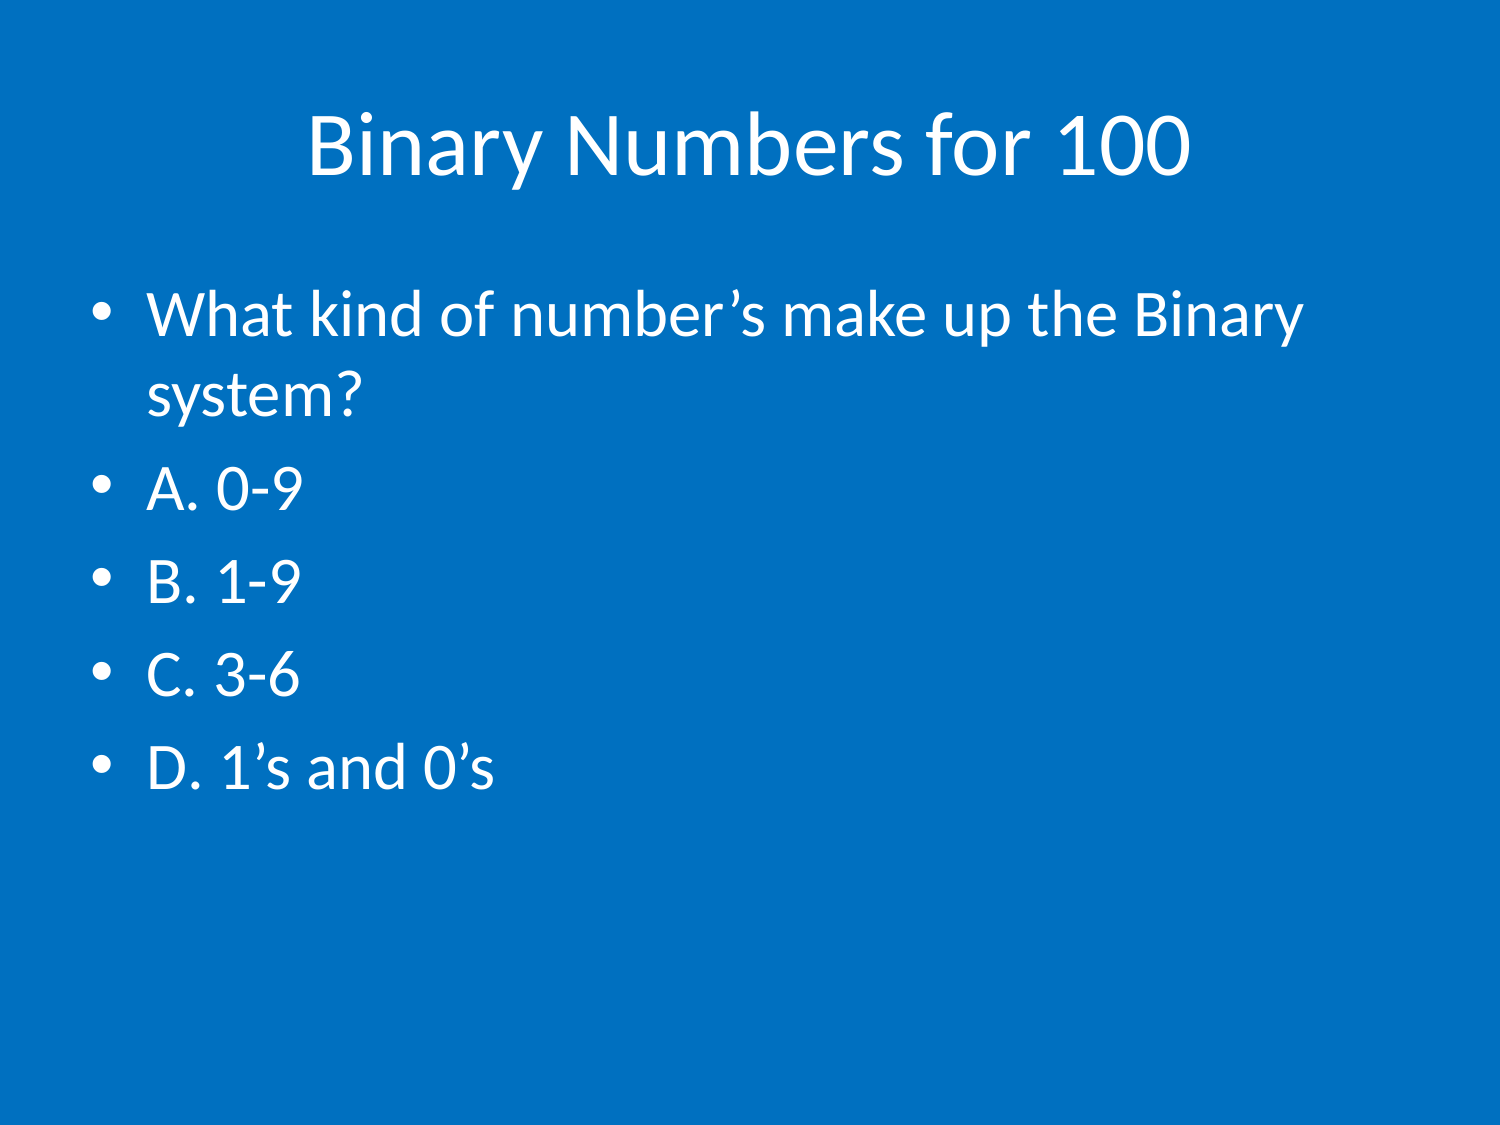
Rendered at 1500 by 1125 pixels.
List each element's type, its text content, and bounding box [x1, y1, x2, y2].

list What kind of number’s make up the Binary system? A. 0-9 B. 1-9 C. 3-6 D. 1’s and 0’s [75, 262, 1425, 1005]
title Binary Numbers for 100 [75, 45, 1425, 233]
